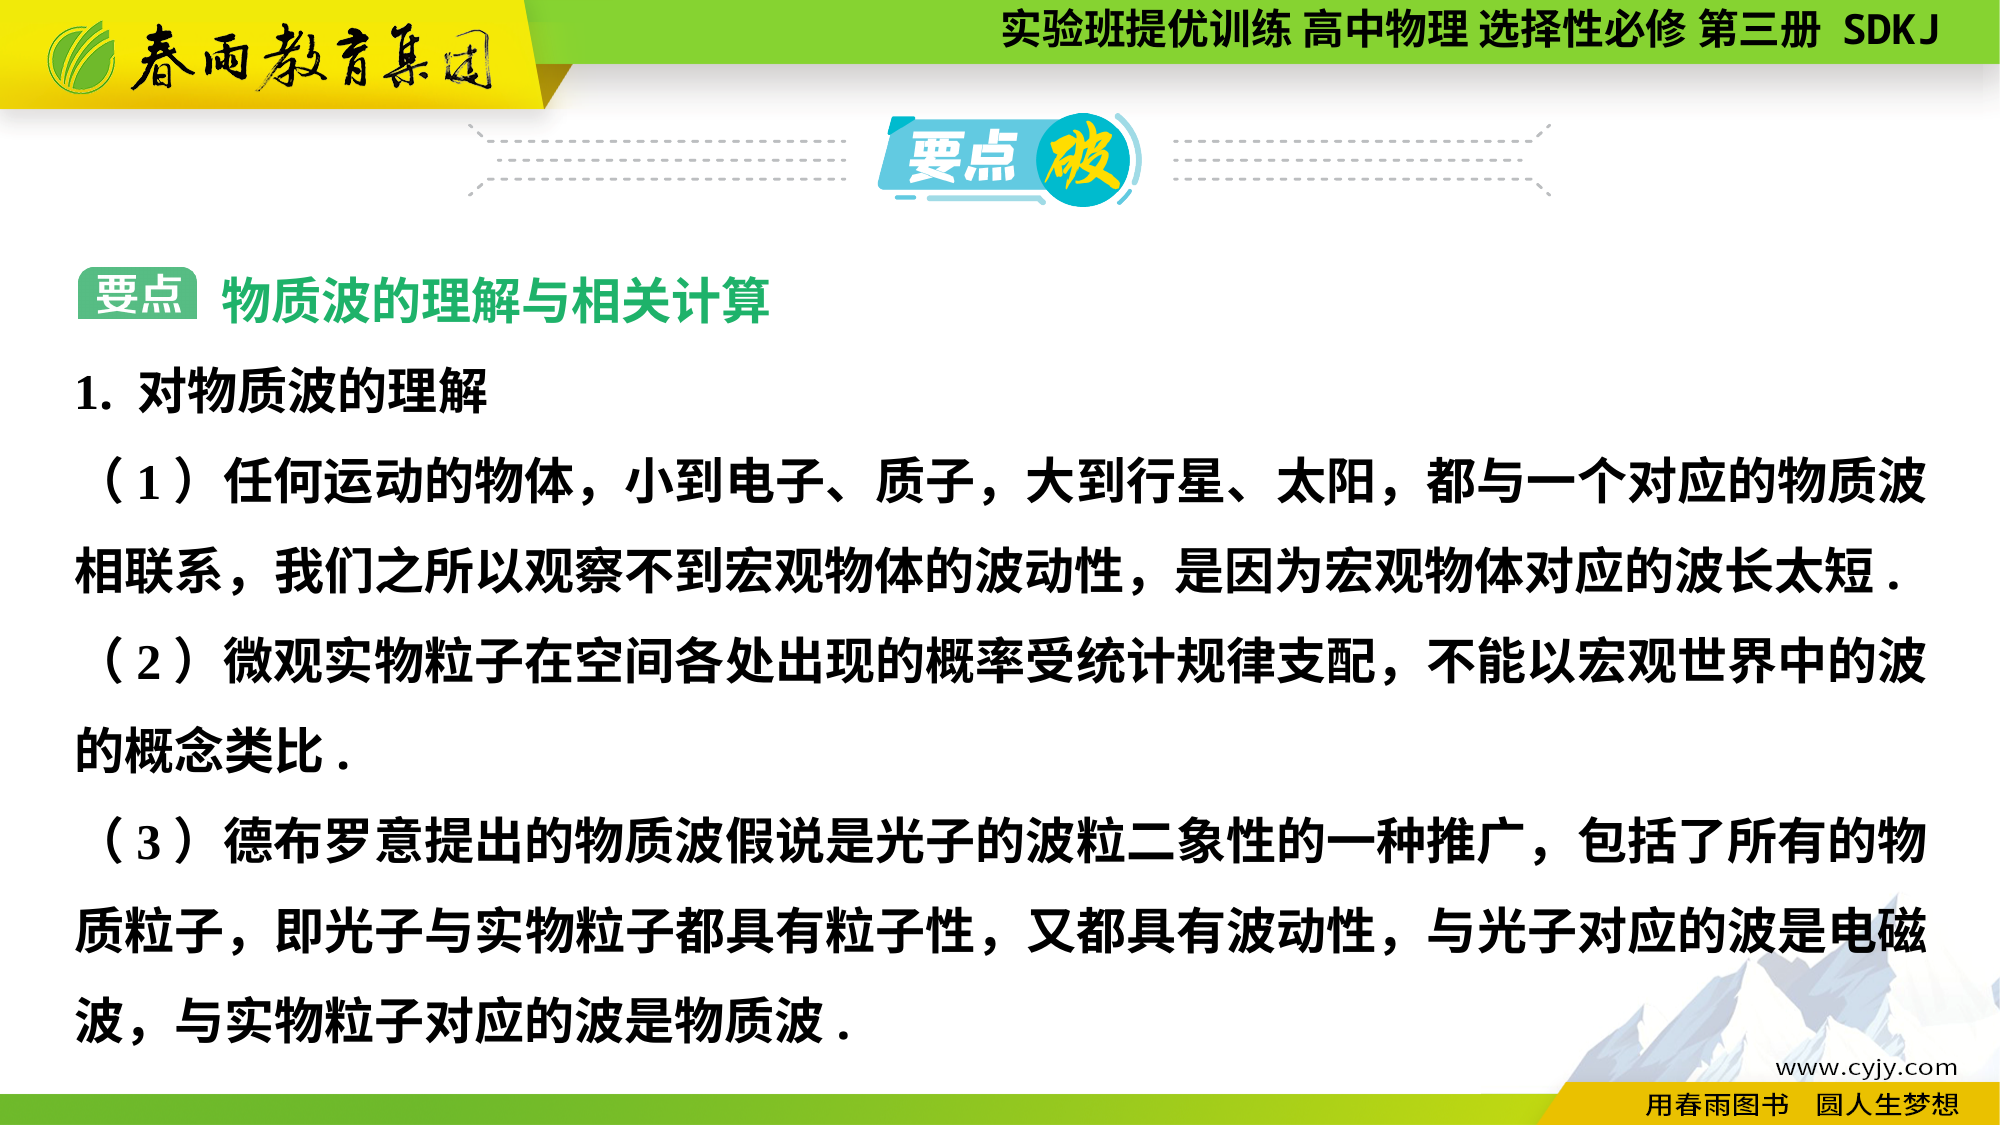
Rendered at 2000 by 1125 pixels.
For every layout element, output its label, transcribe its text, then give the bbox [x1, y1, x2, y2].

list 物质波的理解与相关计算 1. 对物质波的理解 （1）任何运动的物体，小到电子、质子，大到行星、太阳，都与一个对应的物质波相联系，我们之所以观察不到宏观物体的波动性，是因为宏观物体对应的波长太短. （2）微观实物粒子在空间各处出现的概率受统计规律支配，不能以宏观世界中的波的概念类比. （3）德布罗意提出的物质波假说是光子的波粒二象性的一种推广，包括了所有的物质粒子，即光子与实物粒子都具有粒子性，又都具有波动性，与光子对应的波是电磁波，与实物粒子对应的波是物质波. [59, 232, 1944, 1066]
picture [0, 0, 2000, 1125]
